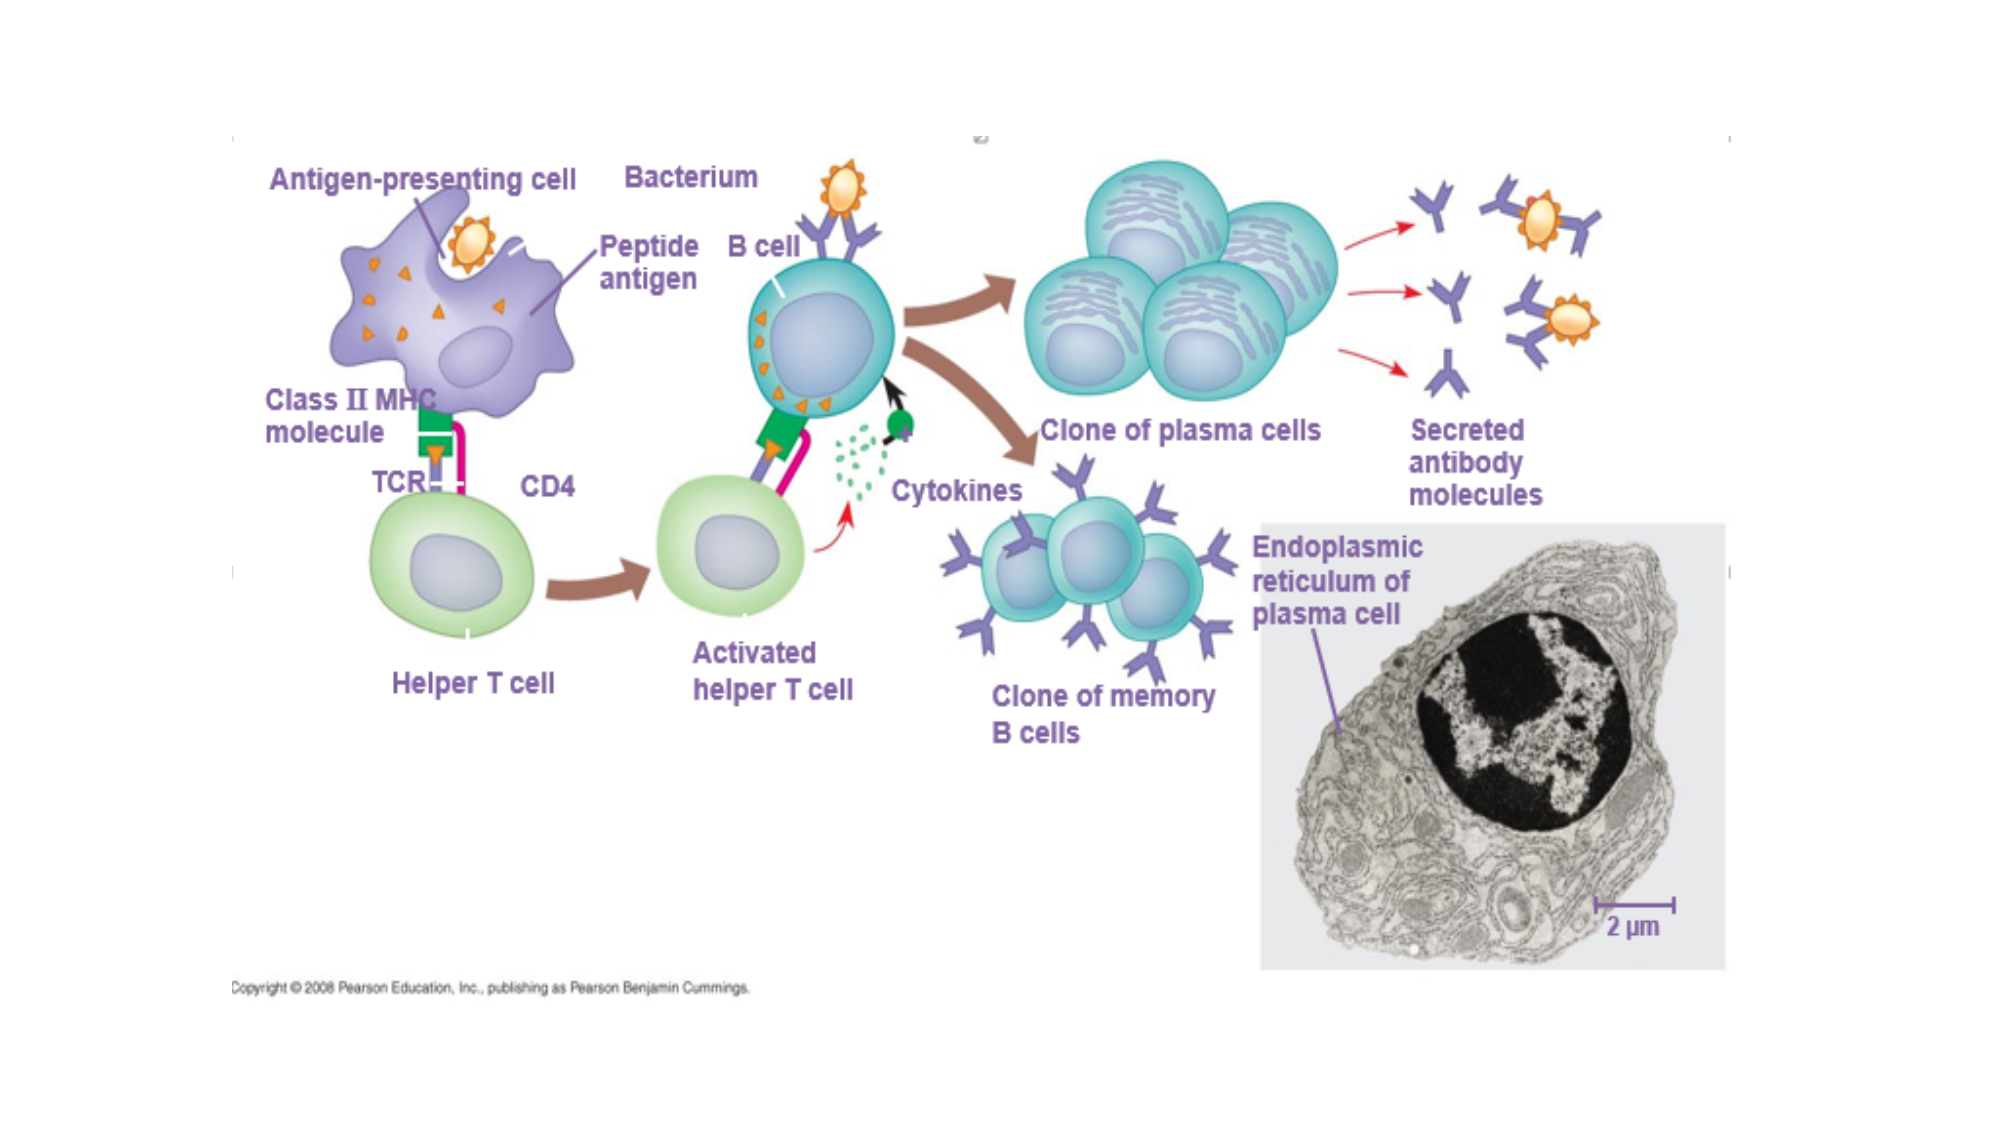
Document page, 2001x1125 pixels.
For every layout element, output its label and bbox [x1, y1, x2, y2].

picture [232, 136, 1731, 1001]
